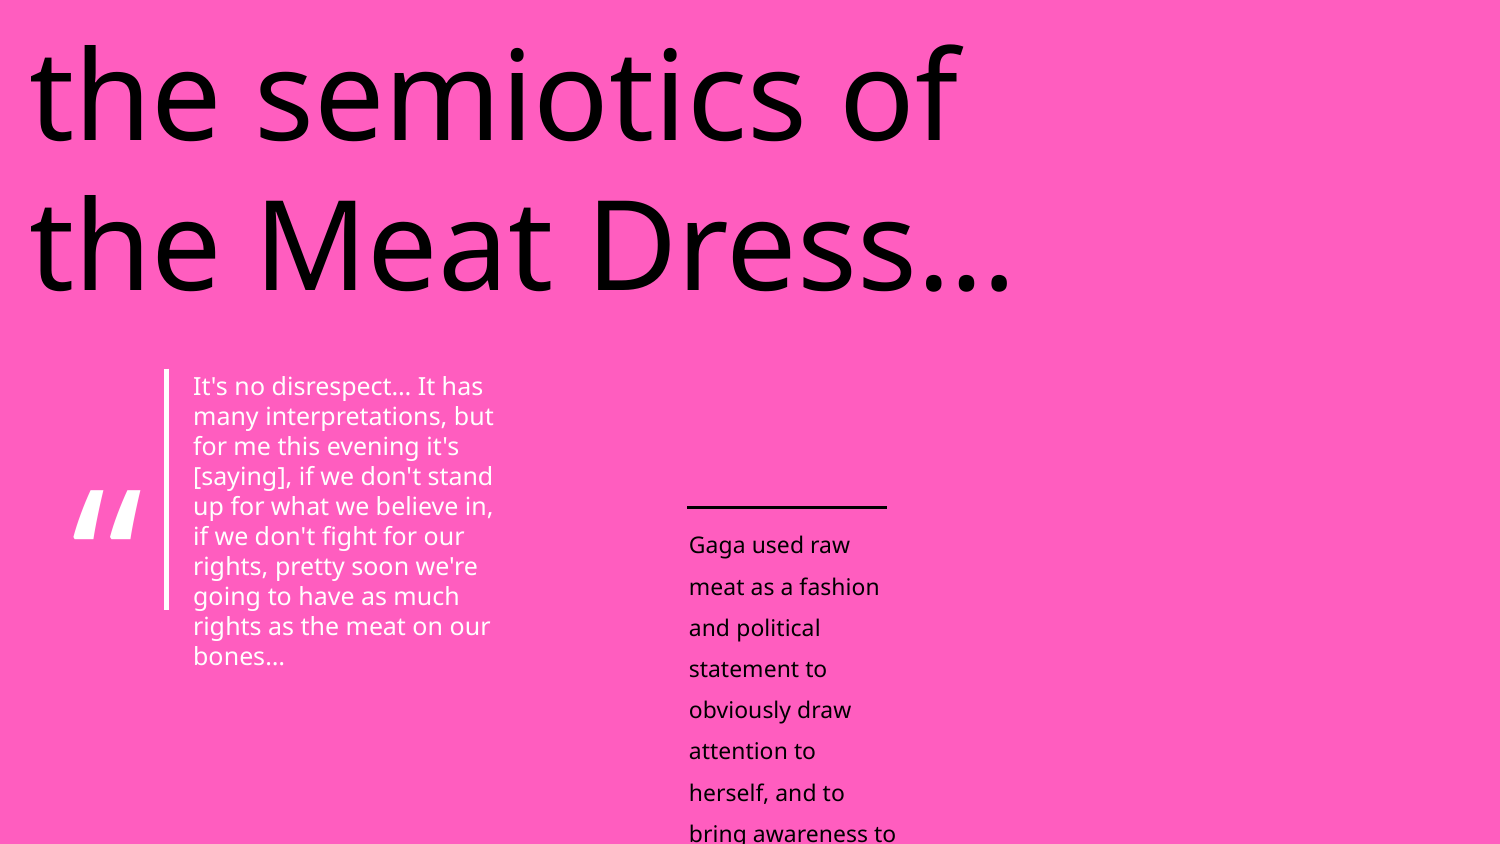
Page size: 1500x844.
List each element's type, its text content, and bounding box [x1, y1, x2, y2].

text_box Gaga used raw meat as a fashion and political statement to obviously draw attention to herself, and to bring awareness to repealing Don’t Ask Don’t Tell [673, 502, 914, 812]
text_box the semiotics of the Meat Dress… [14, 0, 1195, 309]
text_box It's no disrespect… It has many interpretations, but for me this evening it's [saying], if we don't stand up for what we believe in, if we don't fight for our rights, pretty soon we're going to have as much rights as the meat on our bones… [178, 355, 531, 623]
text_box “ [56, 418, 156, 560]
